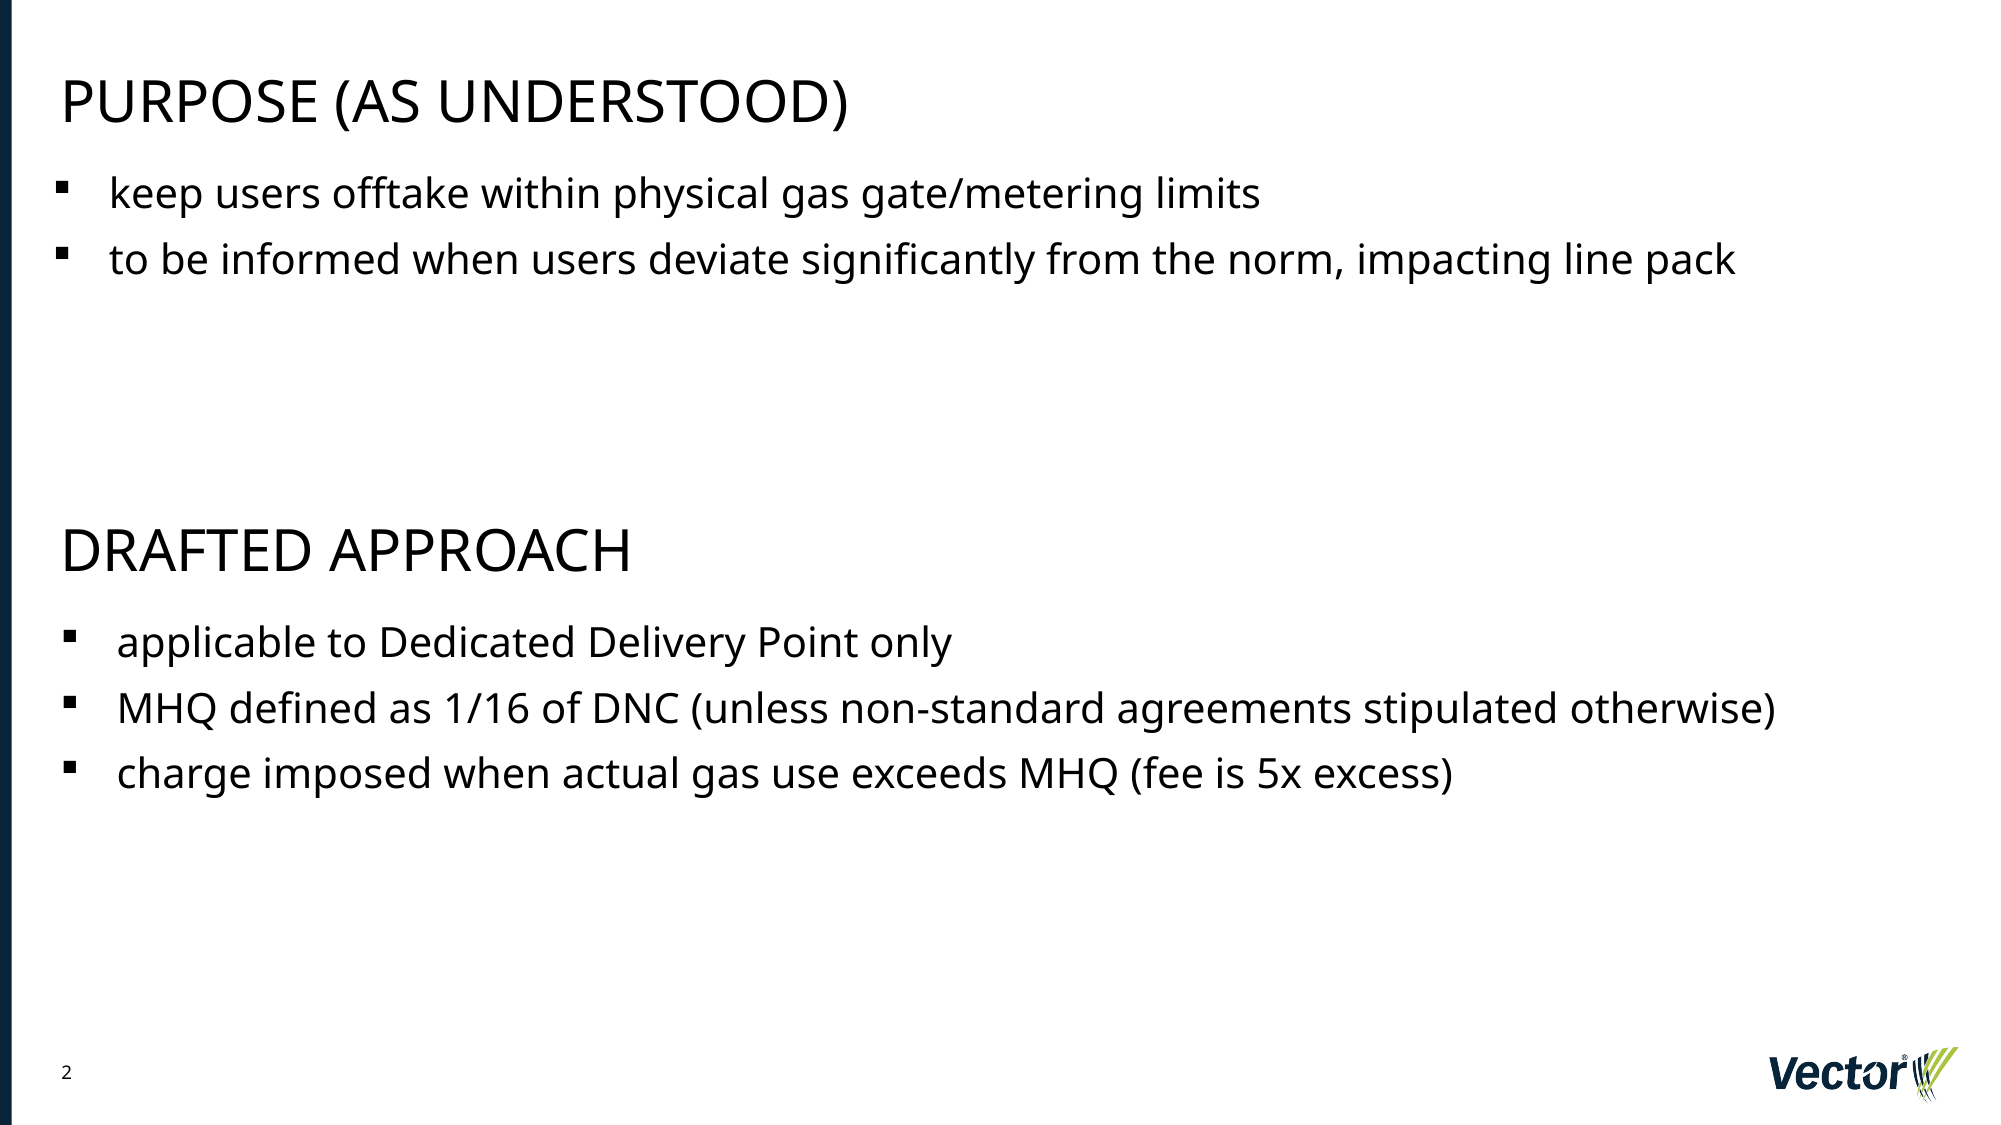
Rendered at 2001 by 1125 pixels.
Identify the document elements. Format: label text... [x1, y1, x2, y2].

text_box keep users offtake within physical gas gate/metering limits to be informed when users deviate significantly from the norm, impacting line pack [52, 172, 1958, 316]
list DRAFTED Approach [60, 513, 1966, 597]
text_box PURPOSE (As UNDERSTOOD) [60, 64, 1966, 148]
picture [1742, 1035, 1966, 1116]
list applicable to Dedicated Delivery Point only MHQ defined as 1/16 of DNC (unless non-standard agreements stipulated otherwise) charge imposed when actual gas use exceeds MHQ (fee is 5x excess) [60, 621, 1966, 1030]
